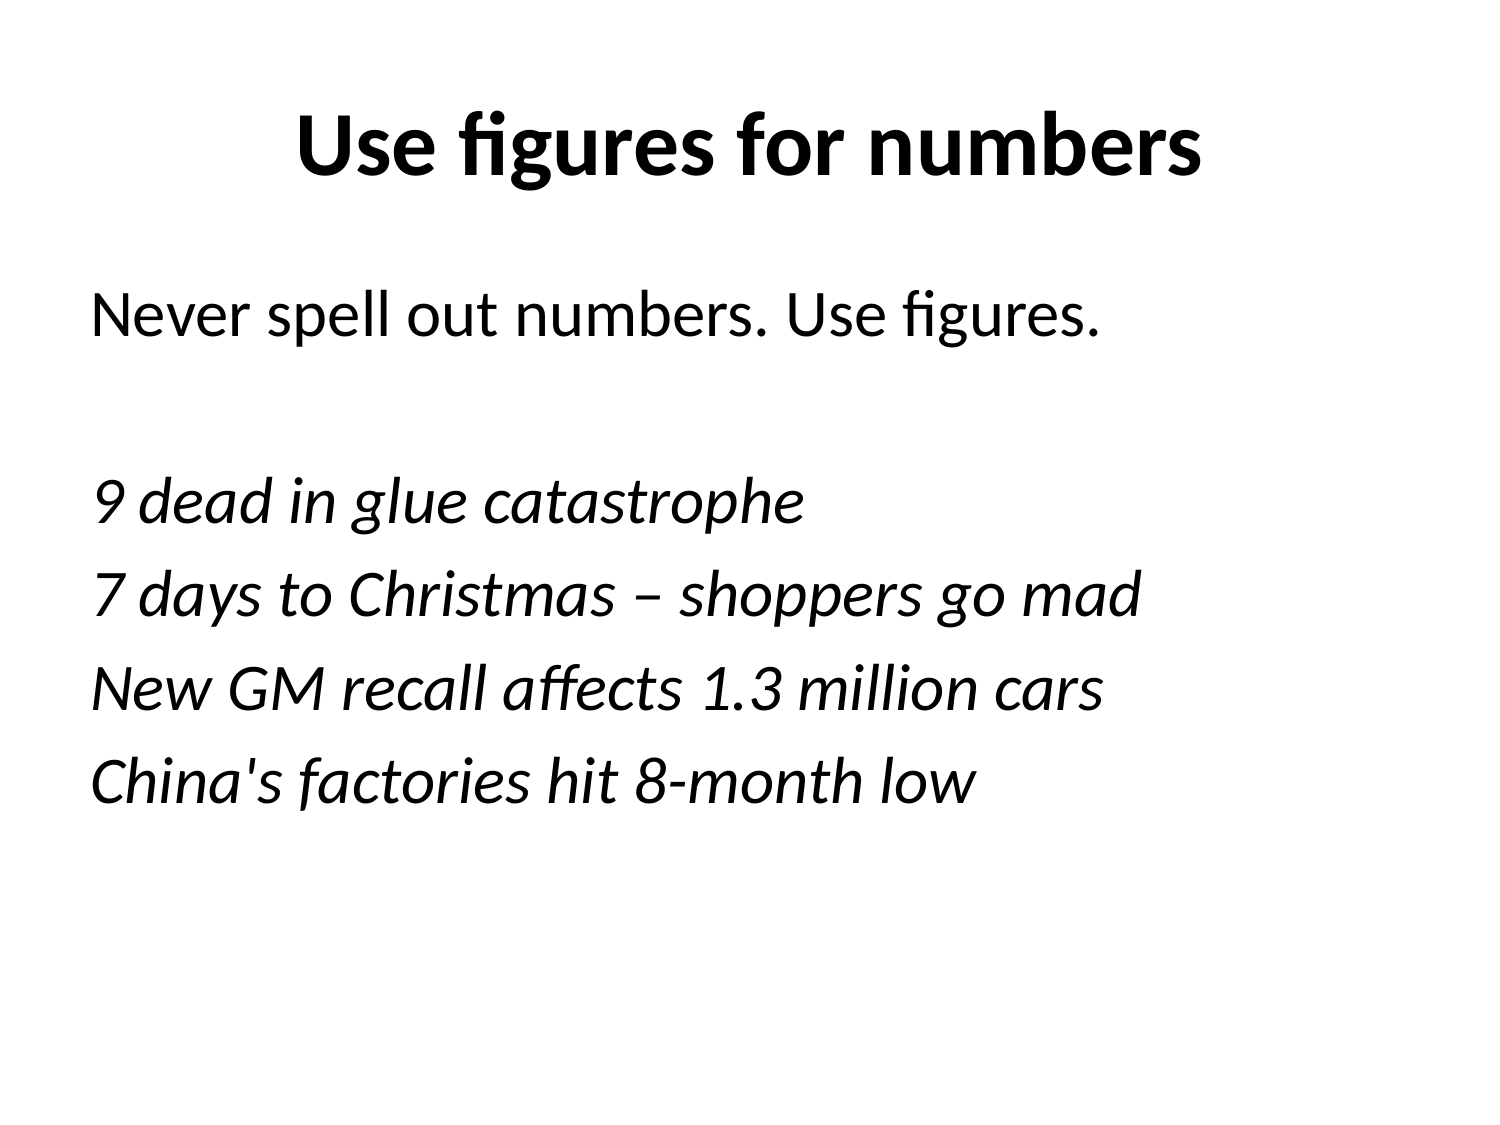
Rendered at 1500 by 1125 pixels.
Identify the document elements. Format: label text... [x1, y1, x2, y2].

title Use figures for numbers [75, 45, 1425, 233]
list Never spell out numbers. Use figures. 9 dead in glue catastrophe 7 days to Christmas – shoppers go mad New GM recall affects 1.3 million cars China's factories hit 8-month low [75, 262, 1425, 1005]
